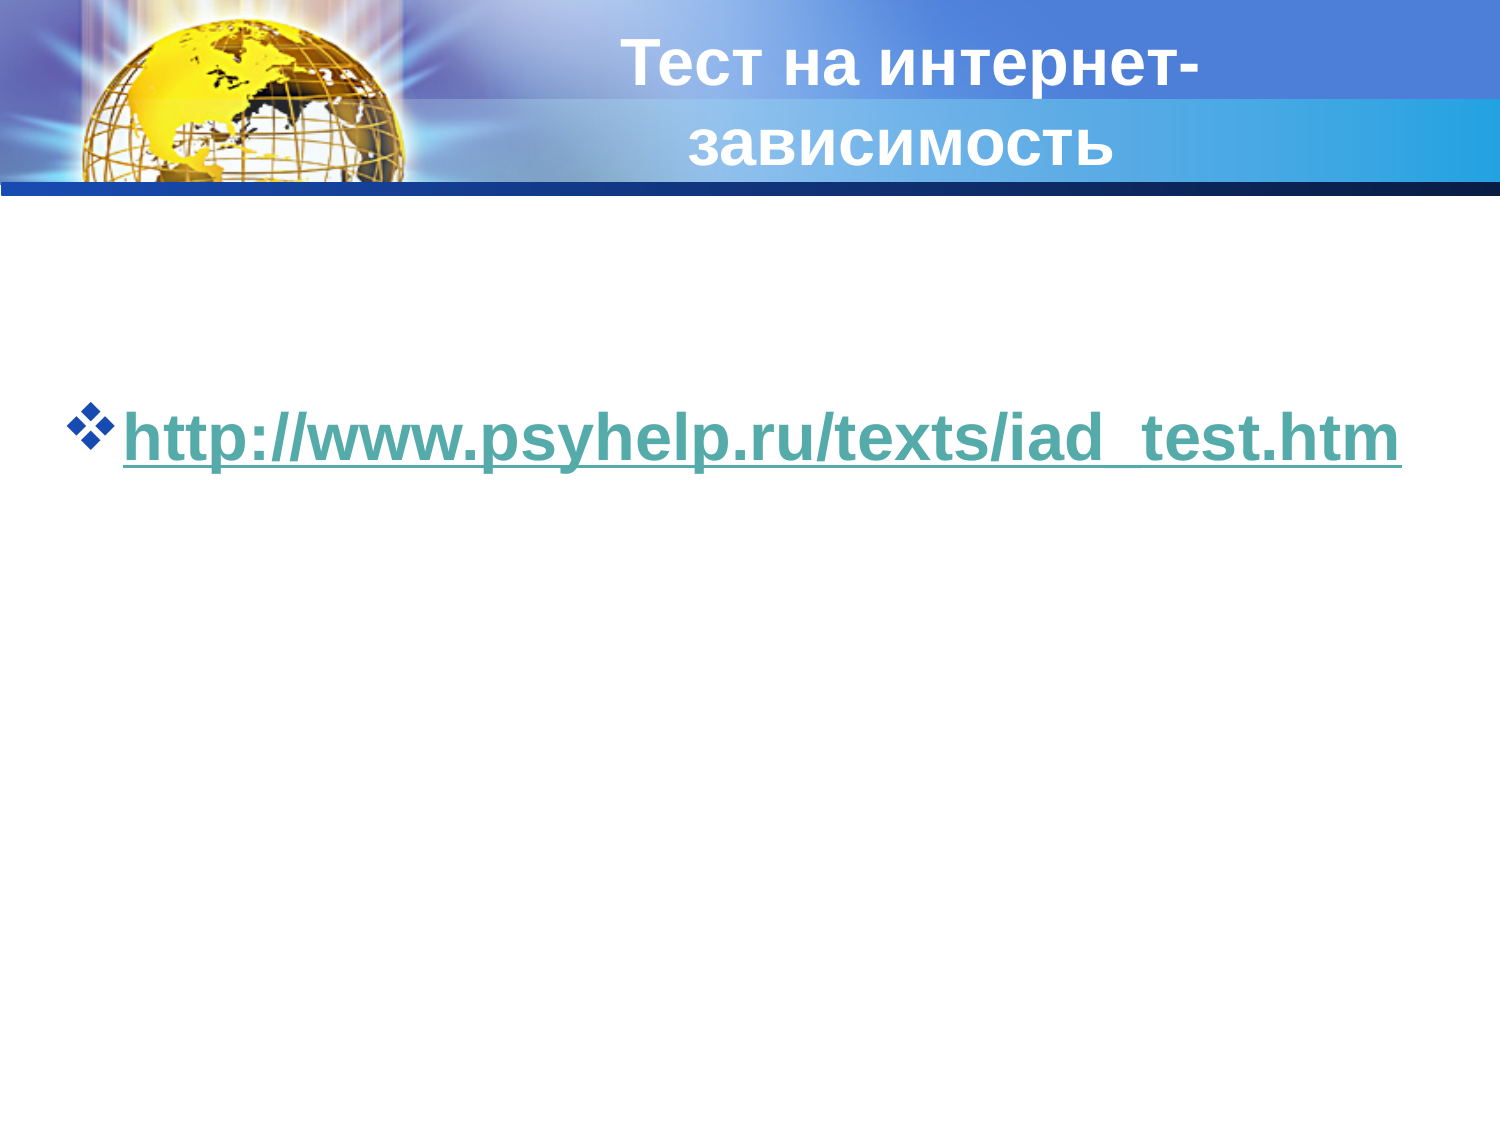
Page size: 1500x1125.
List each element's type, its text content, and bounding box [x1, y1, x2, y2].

list http://www.psyhelp.ru/texts/iad_test.htm [46, 199, 1426, 1038]
text_box [298, 99, 412, 183]
picture [0, 0, 1500, 185]
title Тест на интернет-зависимость [398, 58, 1424, 139]
